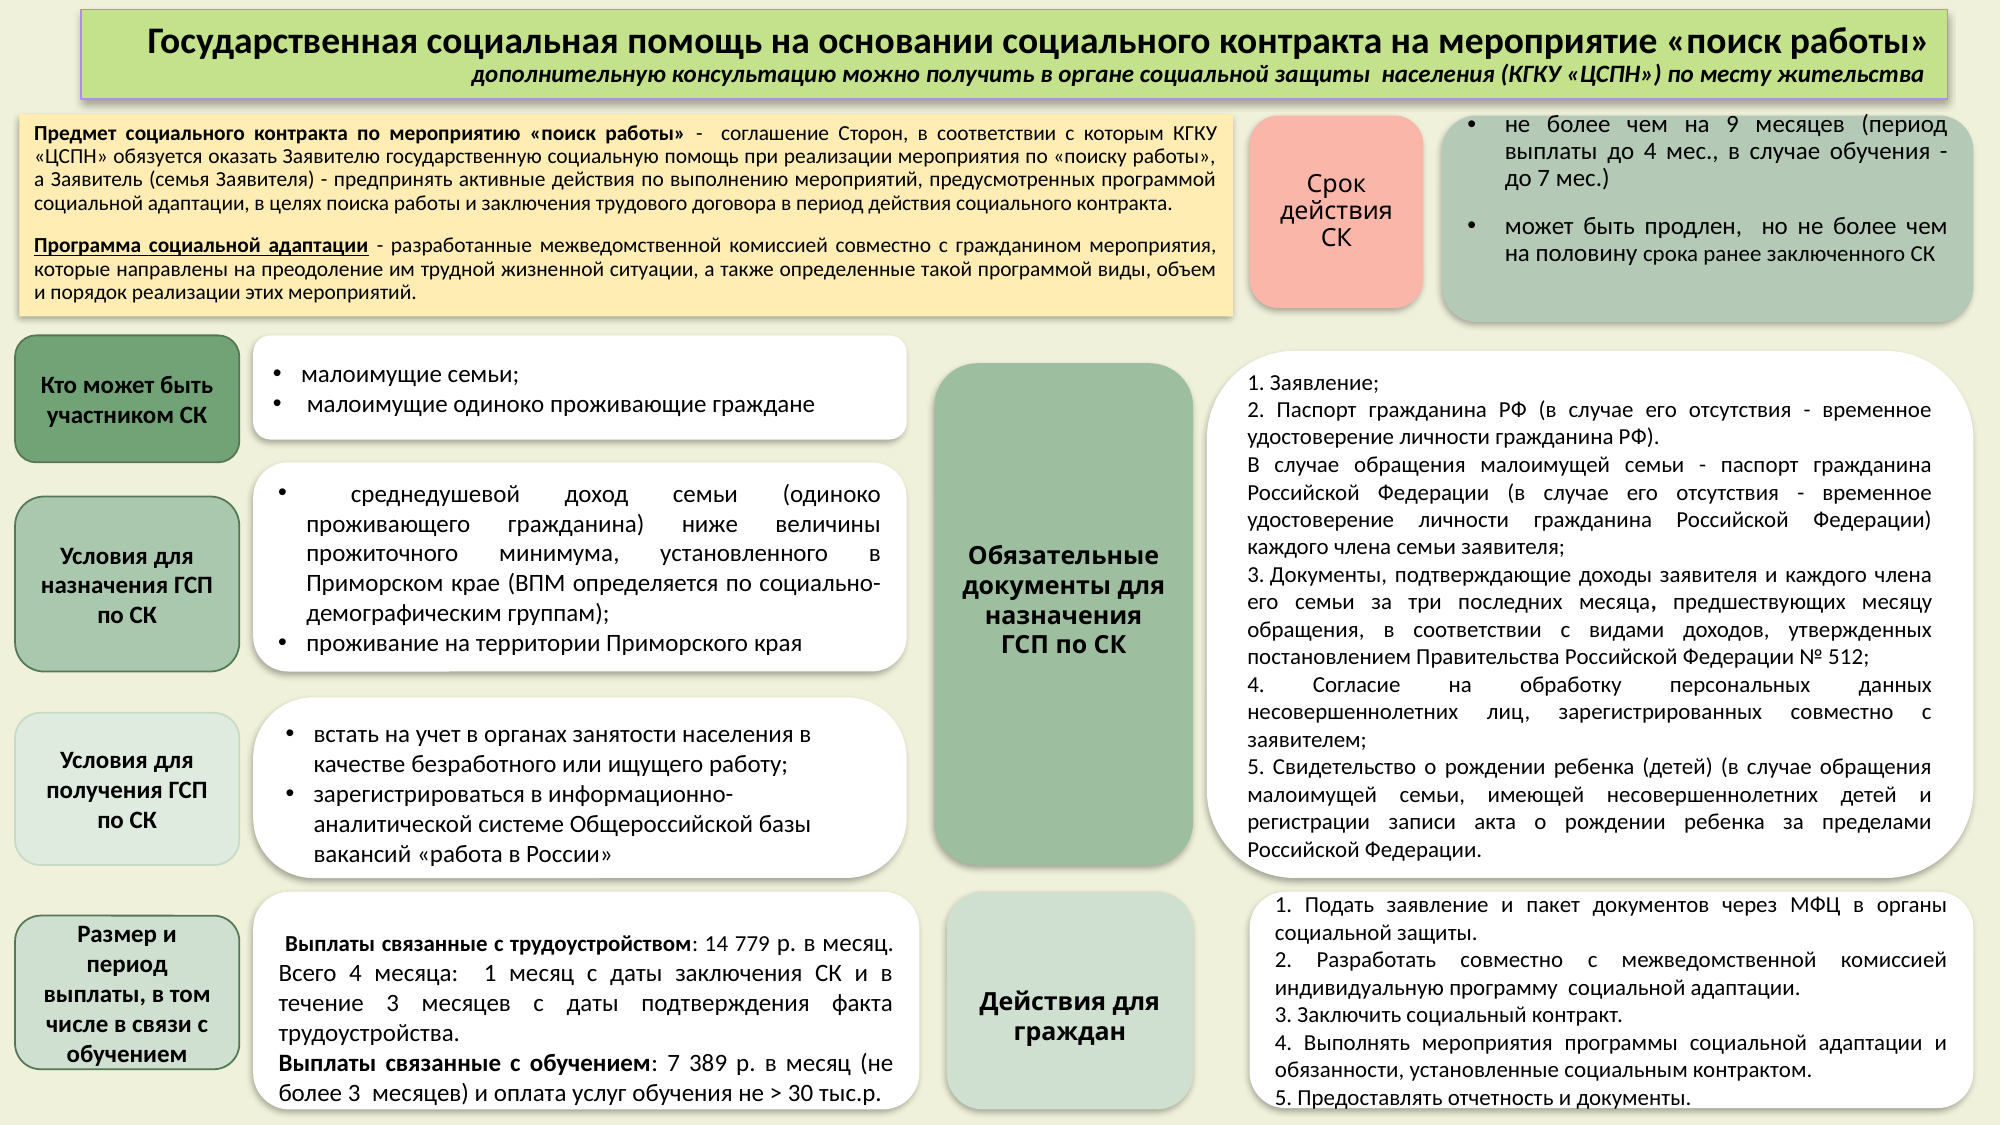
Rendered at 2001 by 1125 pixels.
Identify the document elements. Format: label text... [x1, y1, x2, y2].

title Государственная социальная помощь на основании социального контракта на мероприятие «поиск работы» дополнительную консультацию можно получить в органе социальной защиты населения (КГКУ «ЦСПН») по месту жительства [80, 9, 1948, 100]
list Предмет социального контракта по мероприятию «поиск работы» - соглашение Сторон, в соответствии с которым КГКУ «ЦСПН» обязуется оказать Заявителю государственную социальную помощь при реализации мероприятия по «поиску работы», а Заявитель (семья Заявителя) - предпринять активные действия по выполнению мероприятий, предусмотренных программой социальной адаптации, в целях поиска работы и заключения трудового договора в период действия социального контракта. Программа социальной адаптации - разработанные межведомственной комиссией совместно с гражданином мероприятия, которые направлены на преодоление им трудной жизненной ситуации, а также определенные такой программой виды, объем и порядок реализации этих мероприятий. [18, 113, 1234, 317]
text_box малоимущие семьи; малоимущие одиноко проживающие граждане [252, 334, 908, 441]
text_box встать на учет в органах занятости населения в качестве безработного или ищущего работу; зарегистрироваться в информационно-аналитической системе Общероссийской базы вакансий «работа в России» [252, 696, 908, 879]
text_box Действия для граждан [945, 890, 1194, 1111]
text_box не более чем на 9 месяцев (период выплаты до 4 мес., в случае обучения - до 7 мес.) может быть продлен, но не более чем на половину срока ранее заключенного СК [1441, 114, 1975, 323]
text_box 1. Заявление; 2. Паспорт гражданина РФ (в случае его отсутствия - временное удостоверение личности гражданина РФ). В случае обращения малоимущей семьи - паспорт гражданина Российской Федерации (в случае его отсутствия - временное удостоверение личности гражданина Российской Федерации) каждого члена семьи заявителя; 3. Документы, подтверждающие доходы заявителя и каждого члена его семьи за три последних месяца, предшествующих месяцу обращения, в соответствии с видами доходов, утвержденных постановлением Правительства Российской Федерации № 512; 4. Согласие на обработку персональных данных несовершеннолетних лиц, зарегистрированных совместно с заявителем; 5. Свидетельство о рождении ребенка (детей) (в случае обращения малоимущей семьи, имеющей несовершеннолетних детей и регистрации записи акта о рождении ребенка за пределами Российской Федерации. [1205, 349, 1975, 879]
text_box 1. Подать заявление и пакет документов через МФЦ в органы социальной защиты. 2. Разработать совместно с межведомственной комиссией индивидуальную программу социальной адаптации. 3. Заключить социальный контракт. 4. Выполнять мероприятия программы социальной адаптации и обязанности, установленные социальным контрактом. 5. Предоставлять отчетность и документы. [1248, 890, 1975, 1110]
text_box Кто может быть участником СК [14, 334, 241, 464]
text_box Выплаты связанные с трудоустройством: 14 779 р. в месяц. Всего 4 месяца: 1 месяц с даты заключения СК и в течение 3 месяцев с даты подтверждения факта трудоустройства. Выплаты связанные с обучением: 7 389 р. в месяц (не более 3 месяцев) и оплата услуг обучения не > 30 тыс.р. [252, 890, 921, 1111]
text_box Условия для получения ГСП по СК [14, 711, 241, 866]
text_box Размер и период выплаты, в том числе в связи с обучением [14, 914, 241, 1071]
text_box Условия для назначения ГСП по СК [14, 495, 241, 673]
text_box среднедушевой доход семьи (одиноко проживающего гражданина) ниже величины прожиточного минимума, установленного в Приморском крае (ВПМ определяется по социально-демографическим группам); проживание на территории Приморского края [252, 461, 908, 673]
text_box Обязательные документы для назначения ГСП по СК [933, 362, 1195, 866]
text_box Срок действия СК [1248, 114, 1425, 309]
